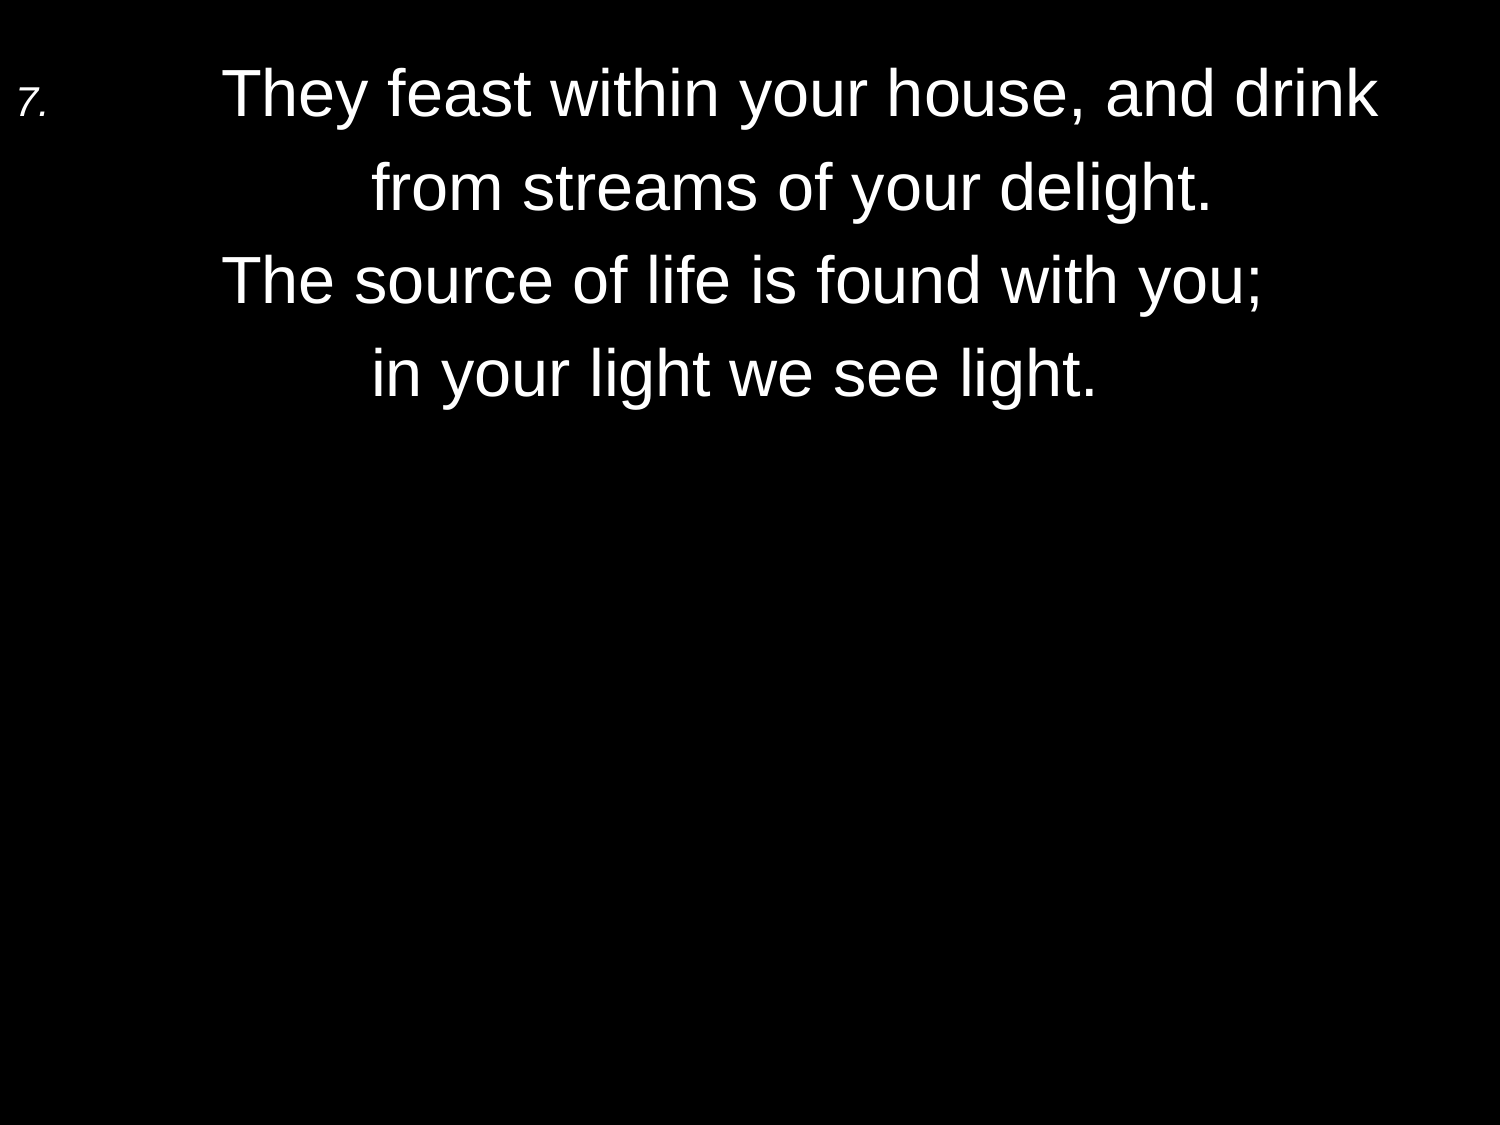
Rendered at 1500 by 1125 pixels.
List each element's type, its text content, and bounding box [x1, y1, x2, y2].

list 7. They feast within your house, and drink from streams of your delight. The source of life is found with you; in your light we see light. [0, 42, 1500, 1047]
